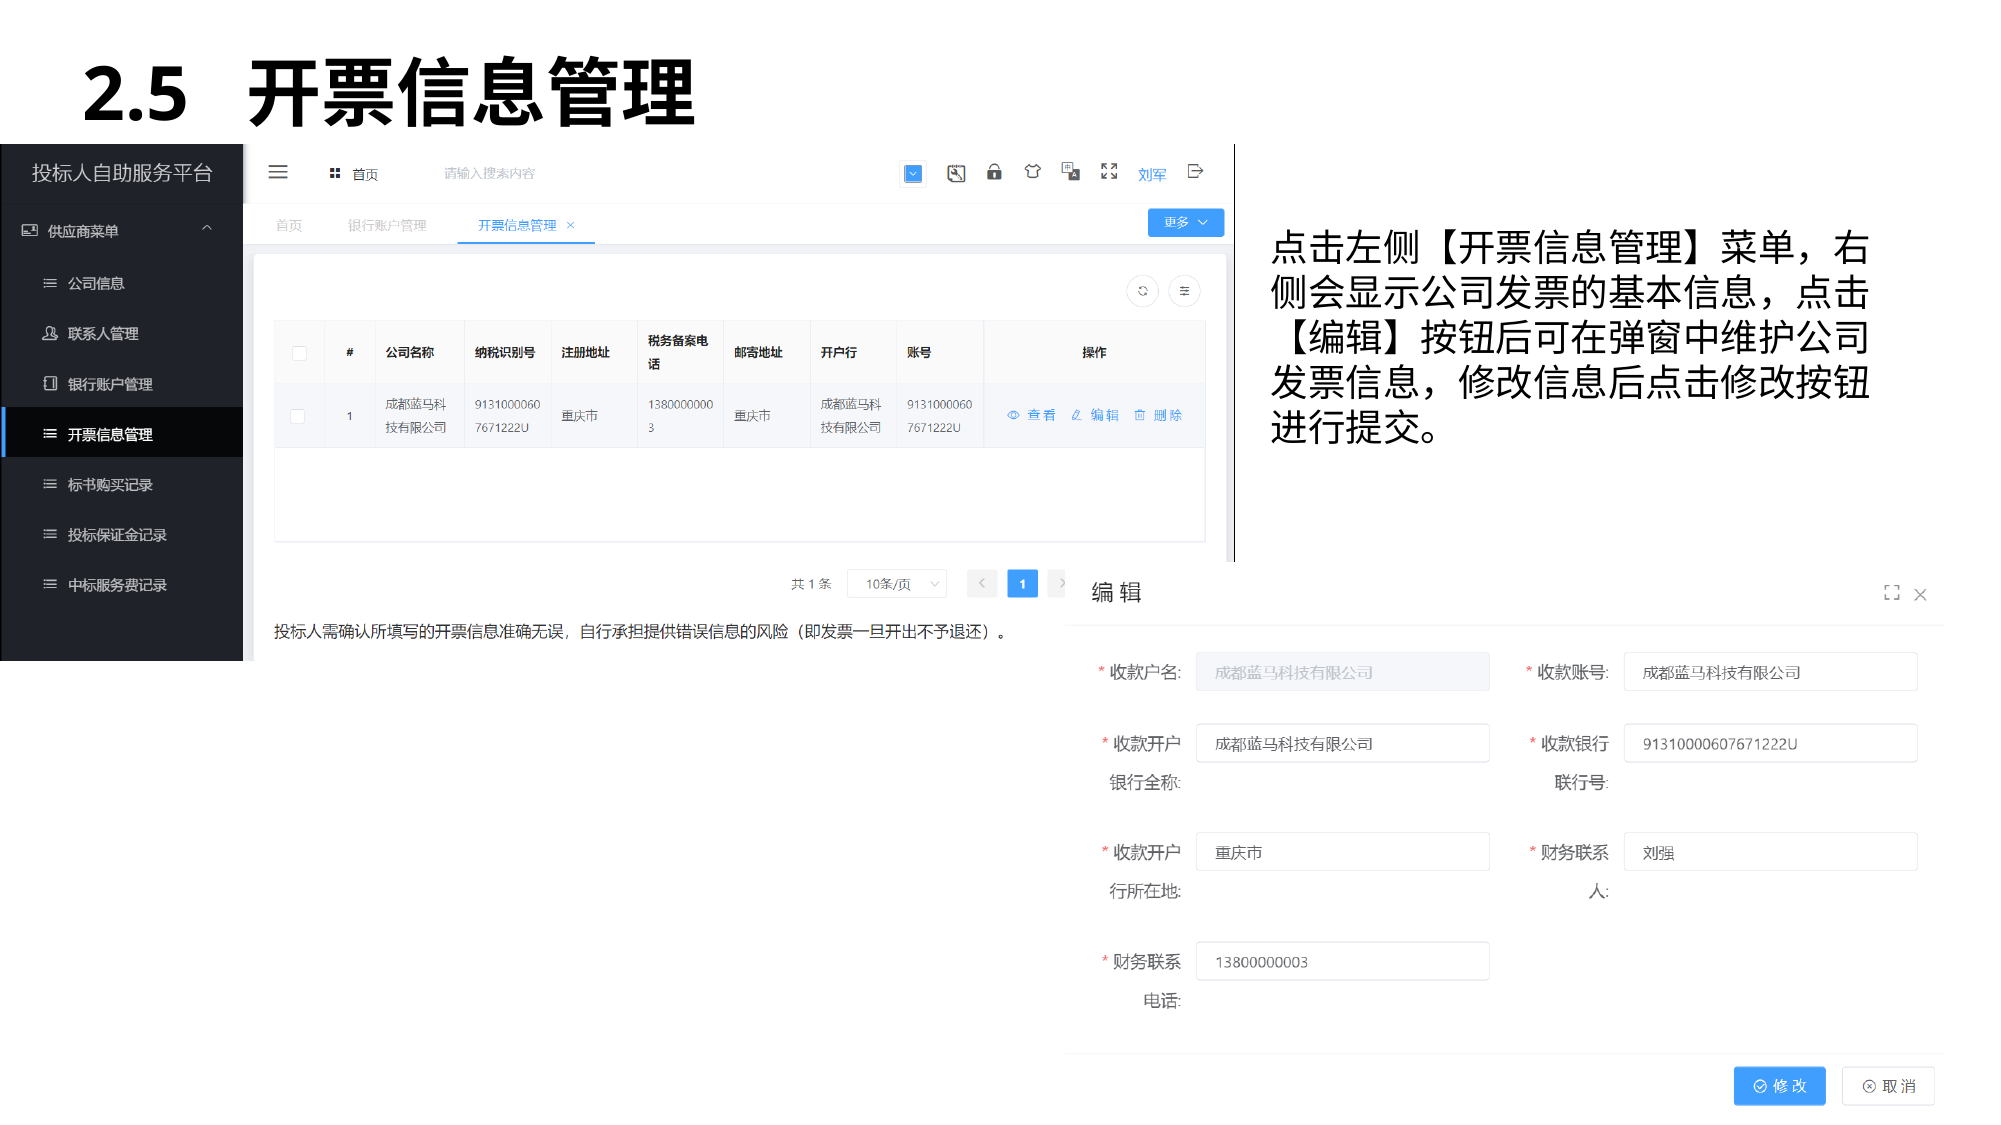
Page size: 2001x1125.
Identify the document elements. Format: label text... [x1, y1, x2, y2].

text_box 2.5 开票信息管理 [0, 38, 712, 143]
text_box 点击左侧【开票信息管理】菜单，右侧会显示公司发票的基本信息，点击【编辑】按钮后可在弹窗中维护公司发票信息，修改信息后点击修改按钮进行提交。 [1255, 216, 1892, 562]
picture [0, 144, 1945, 1117]
